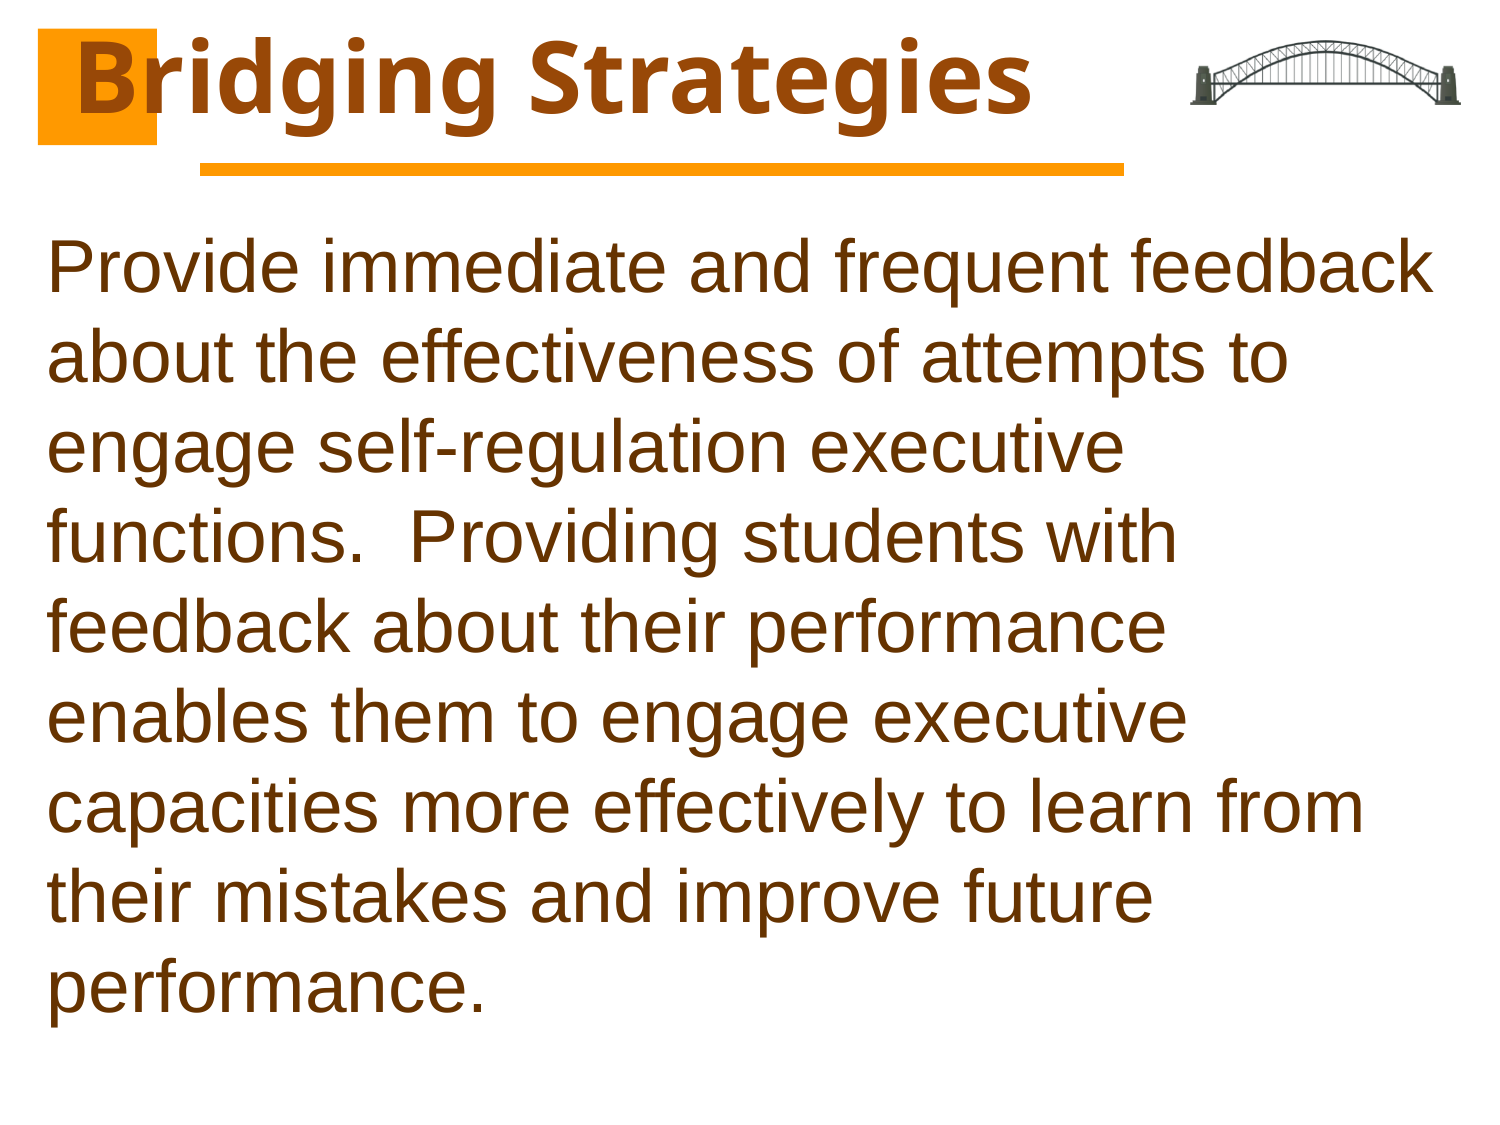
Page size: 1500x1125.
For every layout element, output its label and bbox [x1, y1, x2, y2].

text_box [36, 26, 57, 147]
title [57, 0, 1100, 148]
picture [1189, 40, 1461, 106]
text_box [32, 209, 1459, 1032]
